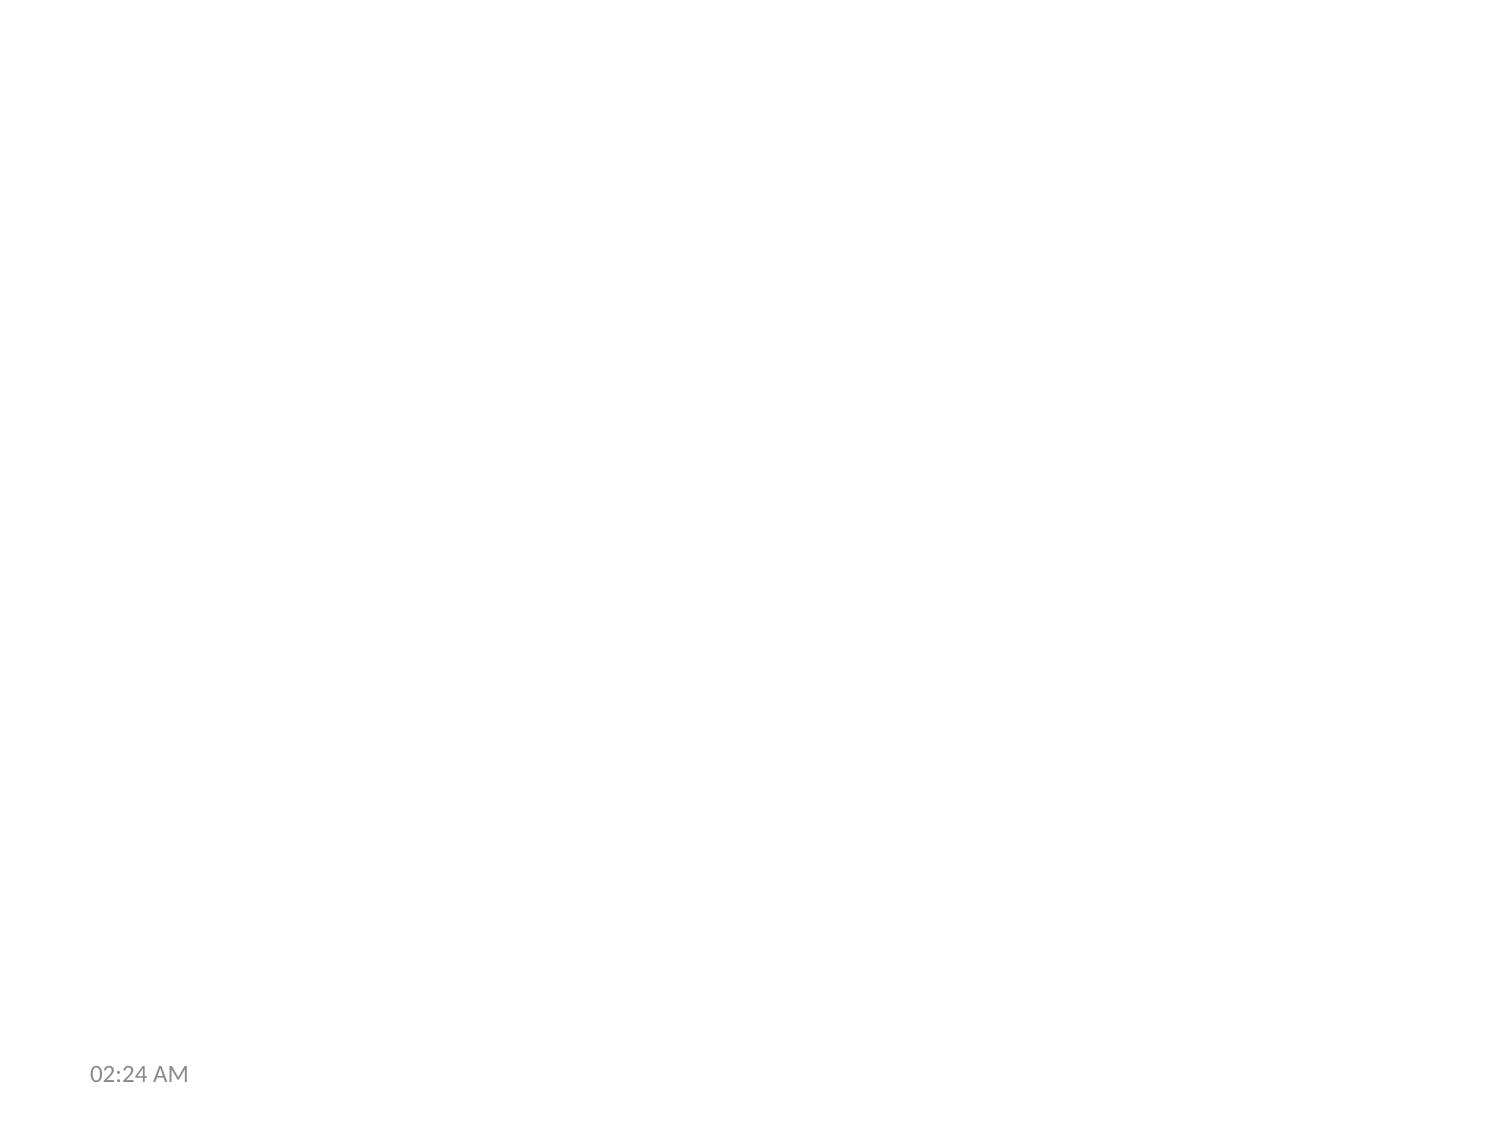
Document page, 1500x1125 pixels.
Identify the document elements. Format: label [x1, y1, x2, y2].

slide_number [75, 1042, 425, 1103]
